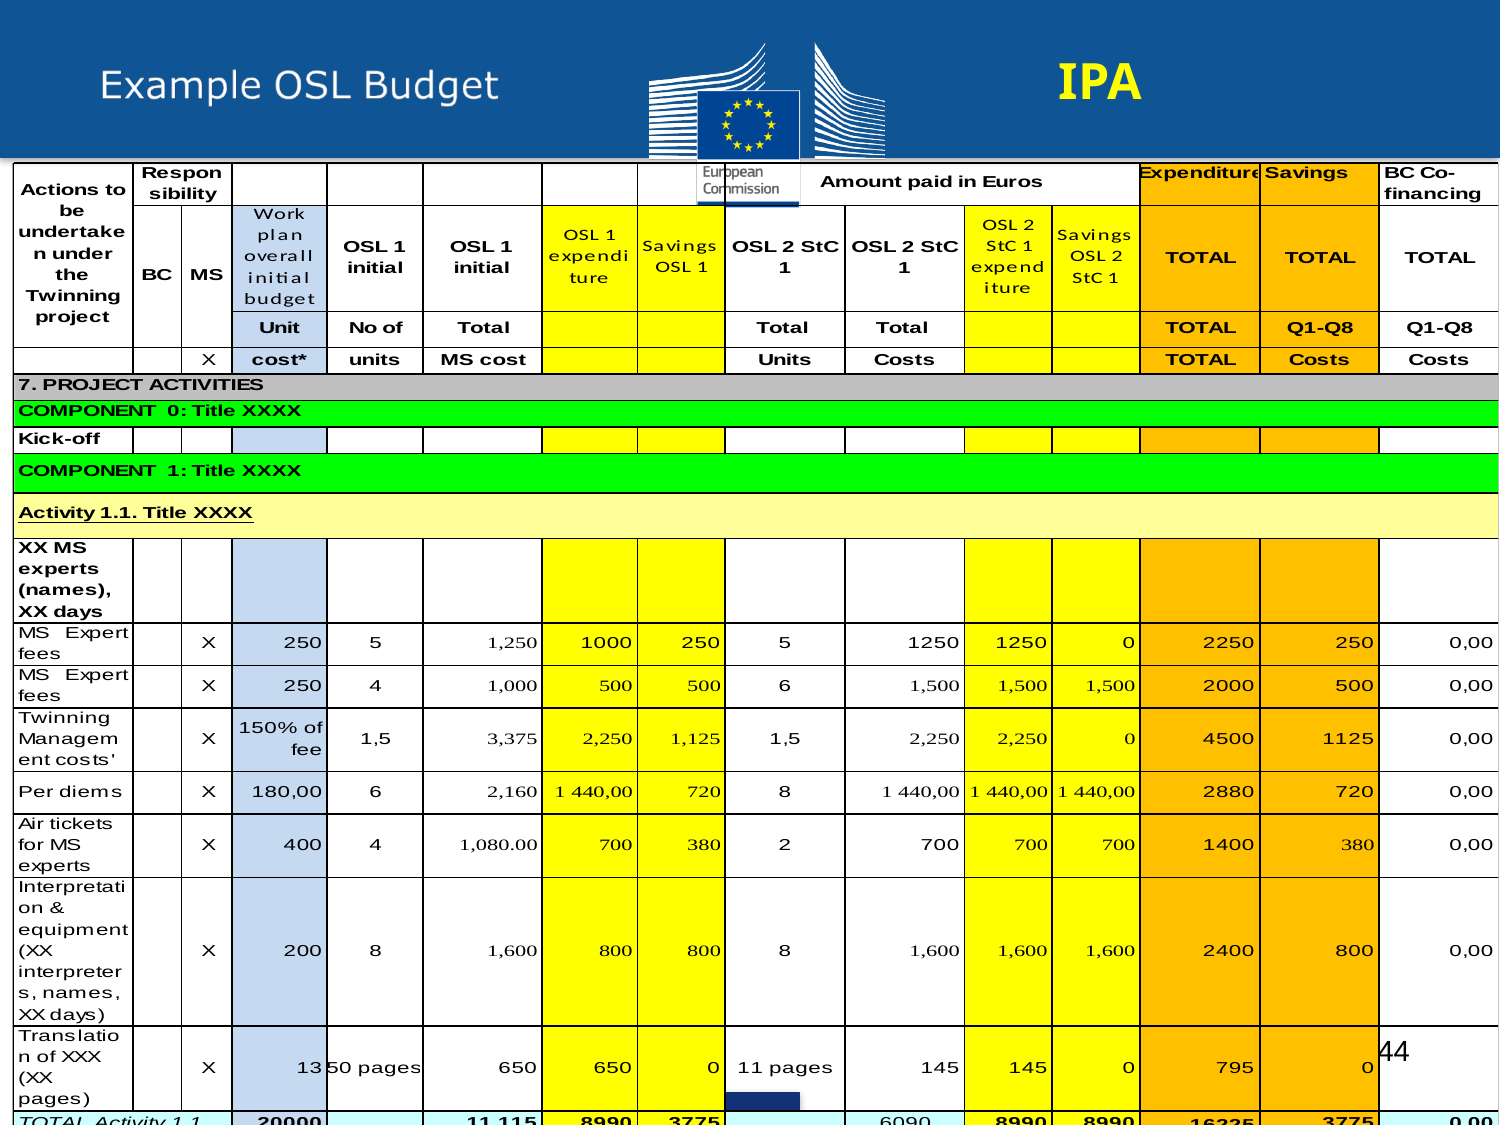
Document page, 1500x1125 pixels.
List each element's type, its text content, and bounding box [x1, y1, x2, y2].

picture [74, 49, 635, 131]
picture [12, 42, 1500, 1125]
text_box IPA [987, 41, 1500, 130]
